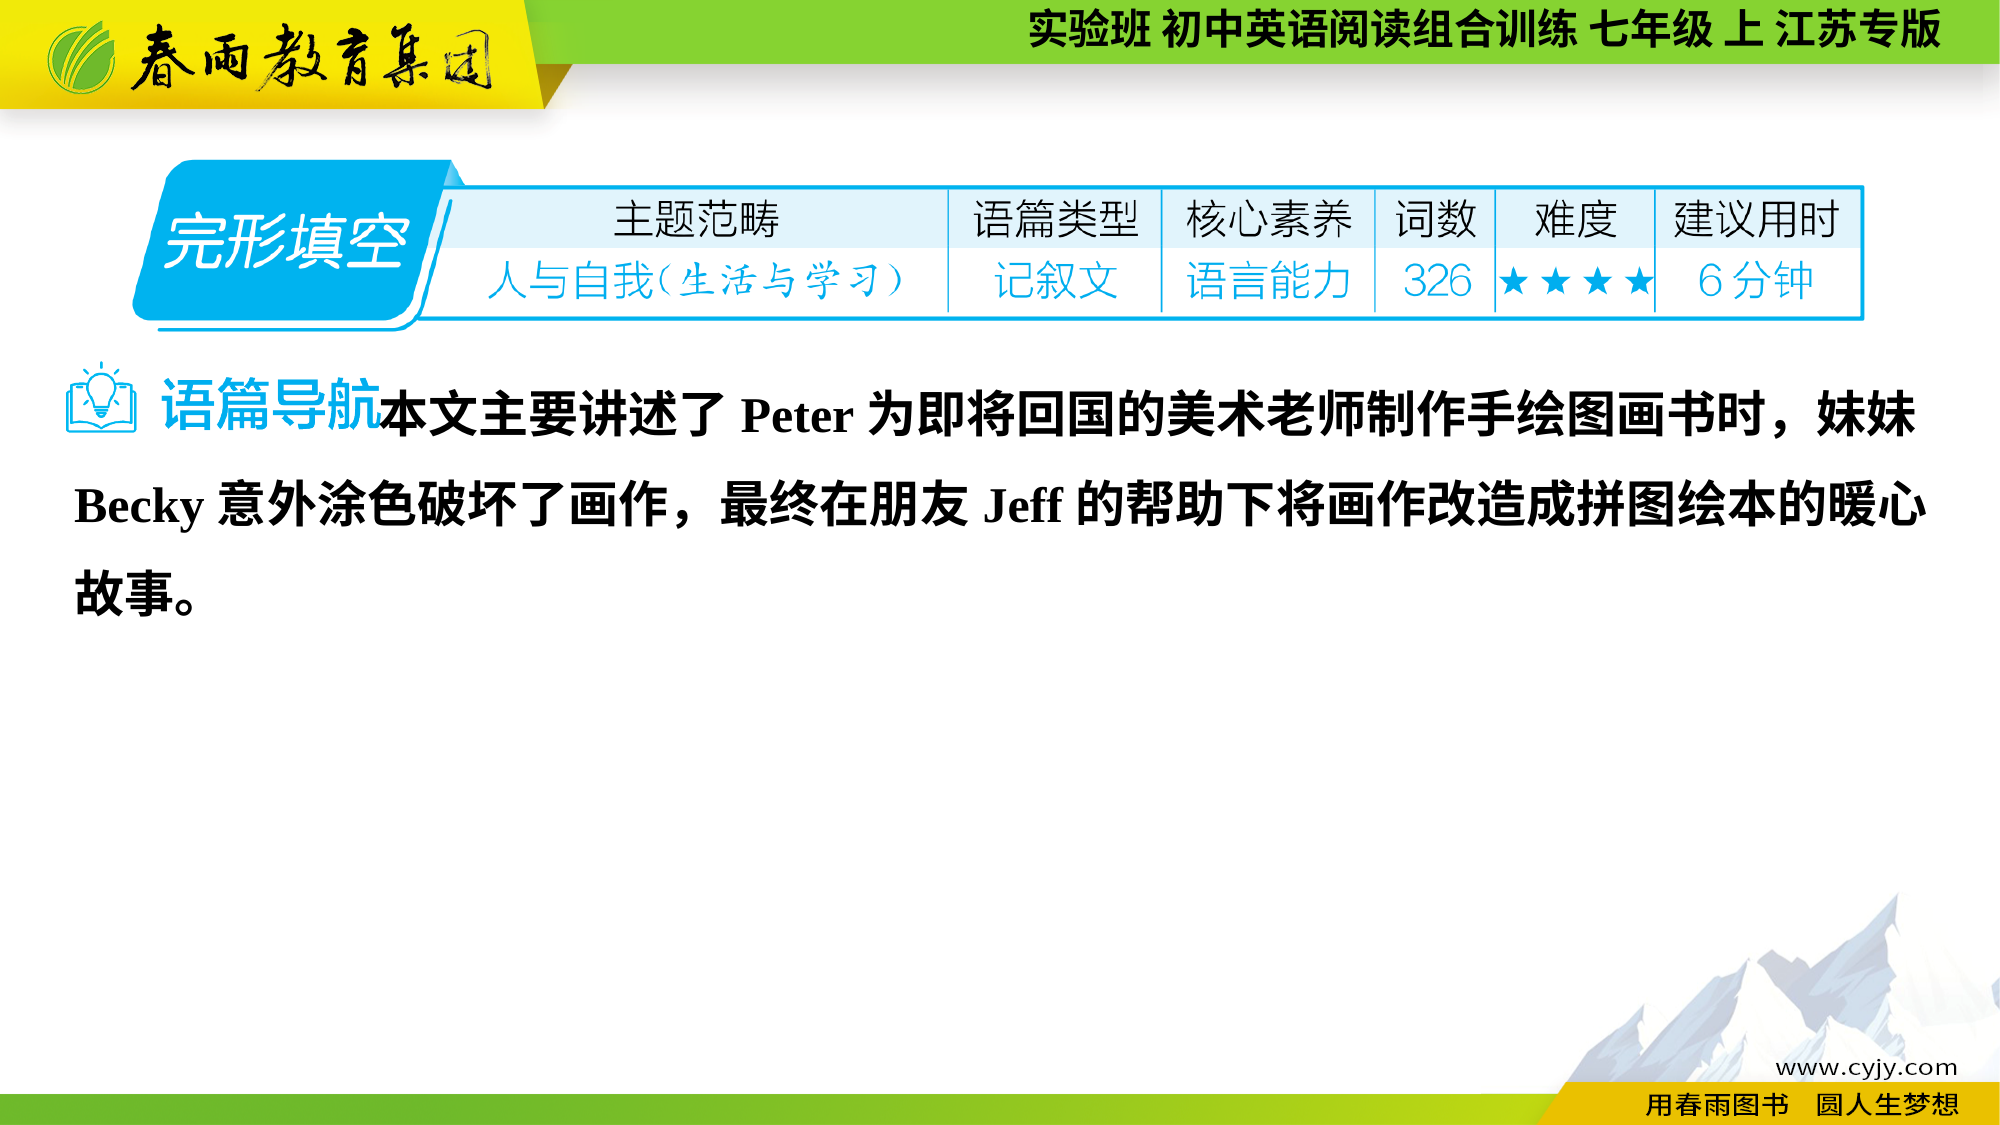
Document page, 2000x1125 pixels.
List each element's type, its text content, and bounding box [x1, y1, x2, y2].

picture [0, 0, 2000, 1125]
list 本文主要讲述了Peter为即将回国的美术老师制作手绘图画书时，妹妹Becky意外涂色破坏了画作，最终在朋友Jeff的帮助下将画作改造成拼图绘本的暖心故事。 [59, 344, 1944, 621]
